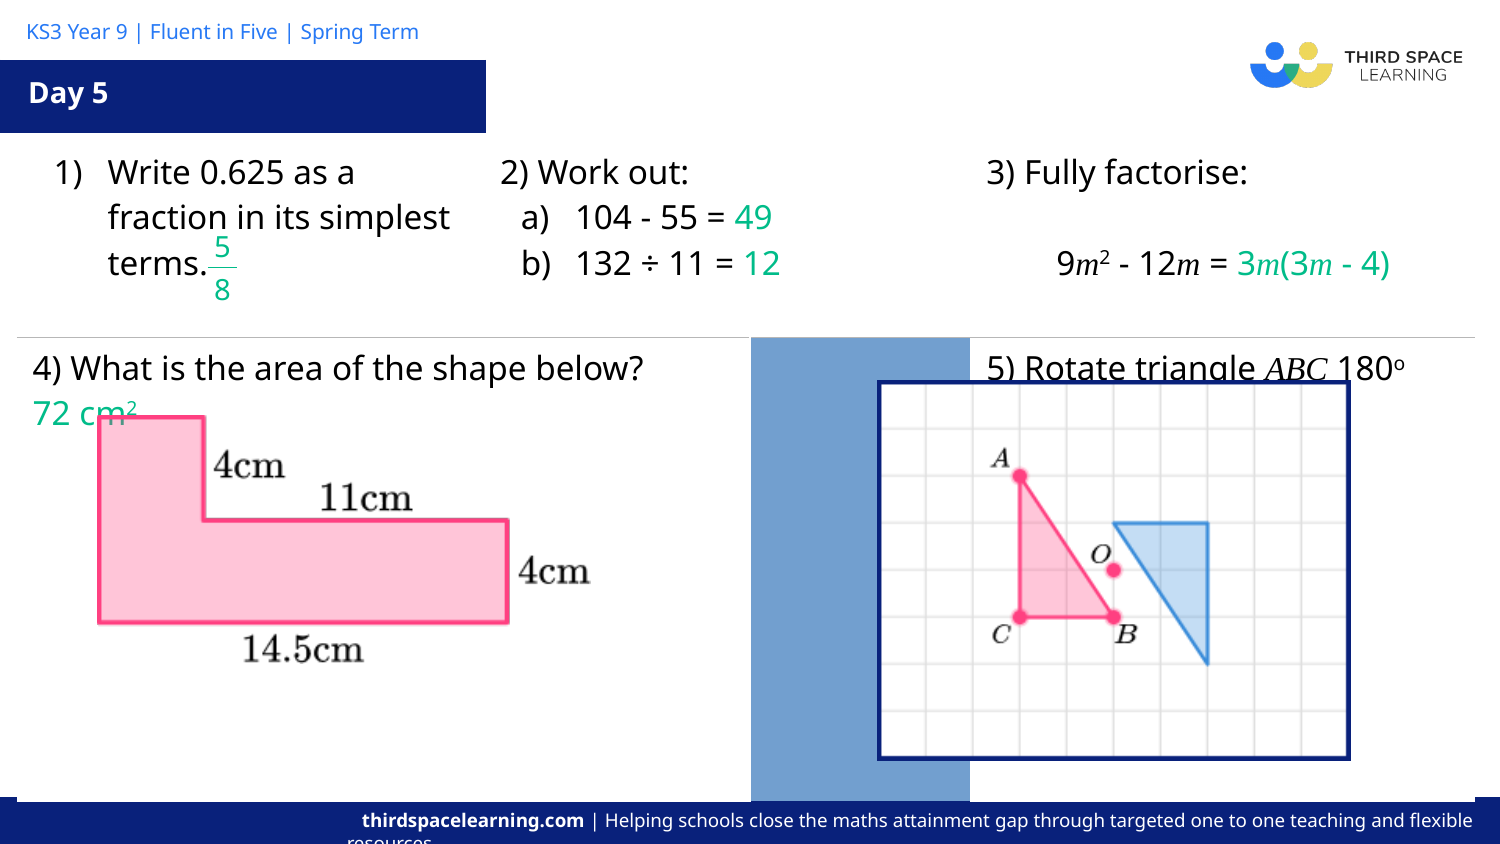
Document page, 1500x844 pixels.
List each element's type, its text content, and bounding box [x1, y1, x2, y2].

picture [876, 380, 1351, 761]
table_header 3) Fully factorise: 9m2 - 12m = 3m(3m - 4) [972, 142, 1474, 337]
table_cell 5) Rotate triangle ABC 180o about point O. [972, 338, 1474, 800]
table_cell 4) What is the area of the shape below? 72 cm2 [19, 338, 749, 800]
text_box Day 5 [13, 59, 383, 125]
picture [96, 415, 592, 665]
picture [1250, 33, 1465, 99]
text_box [207, 227, 238, 308]
table_header Write 0.625 as a fraction in its simplest terms. [19, 142, 484, 337]
table_header 2) Work out: 104 - 55 = 49 132 ÷ 11 = 12 [486, 142, 970, 337]
